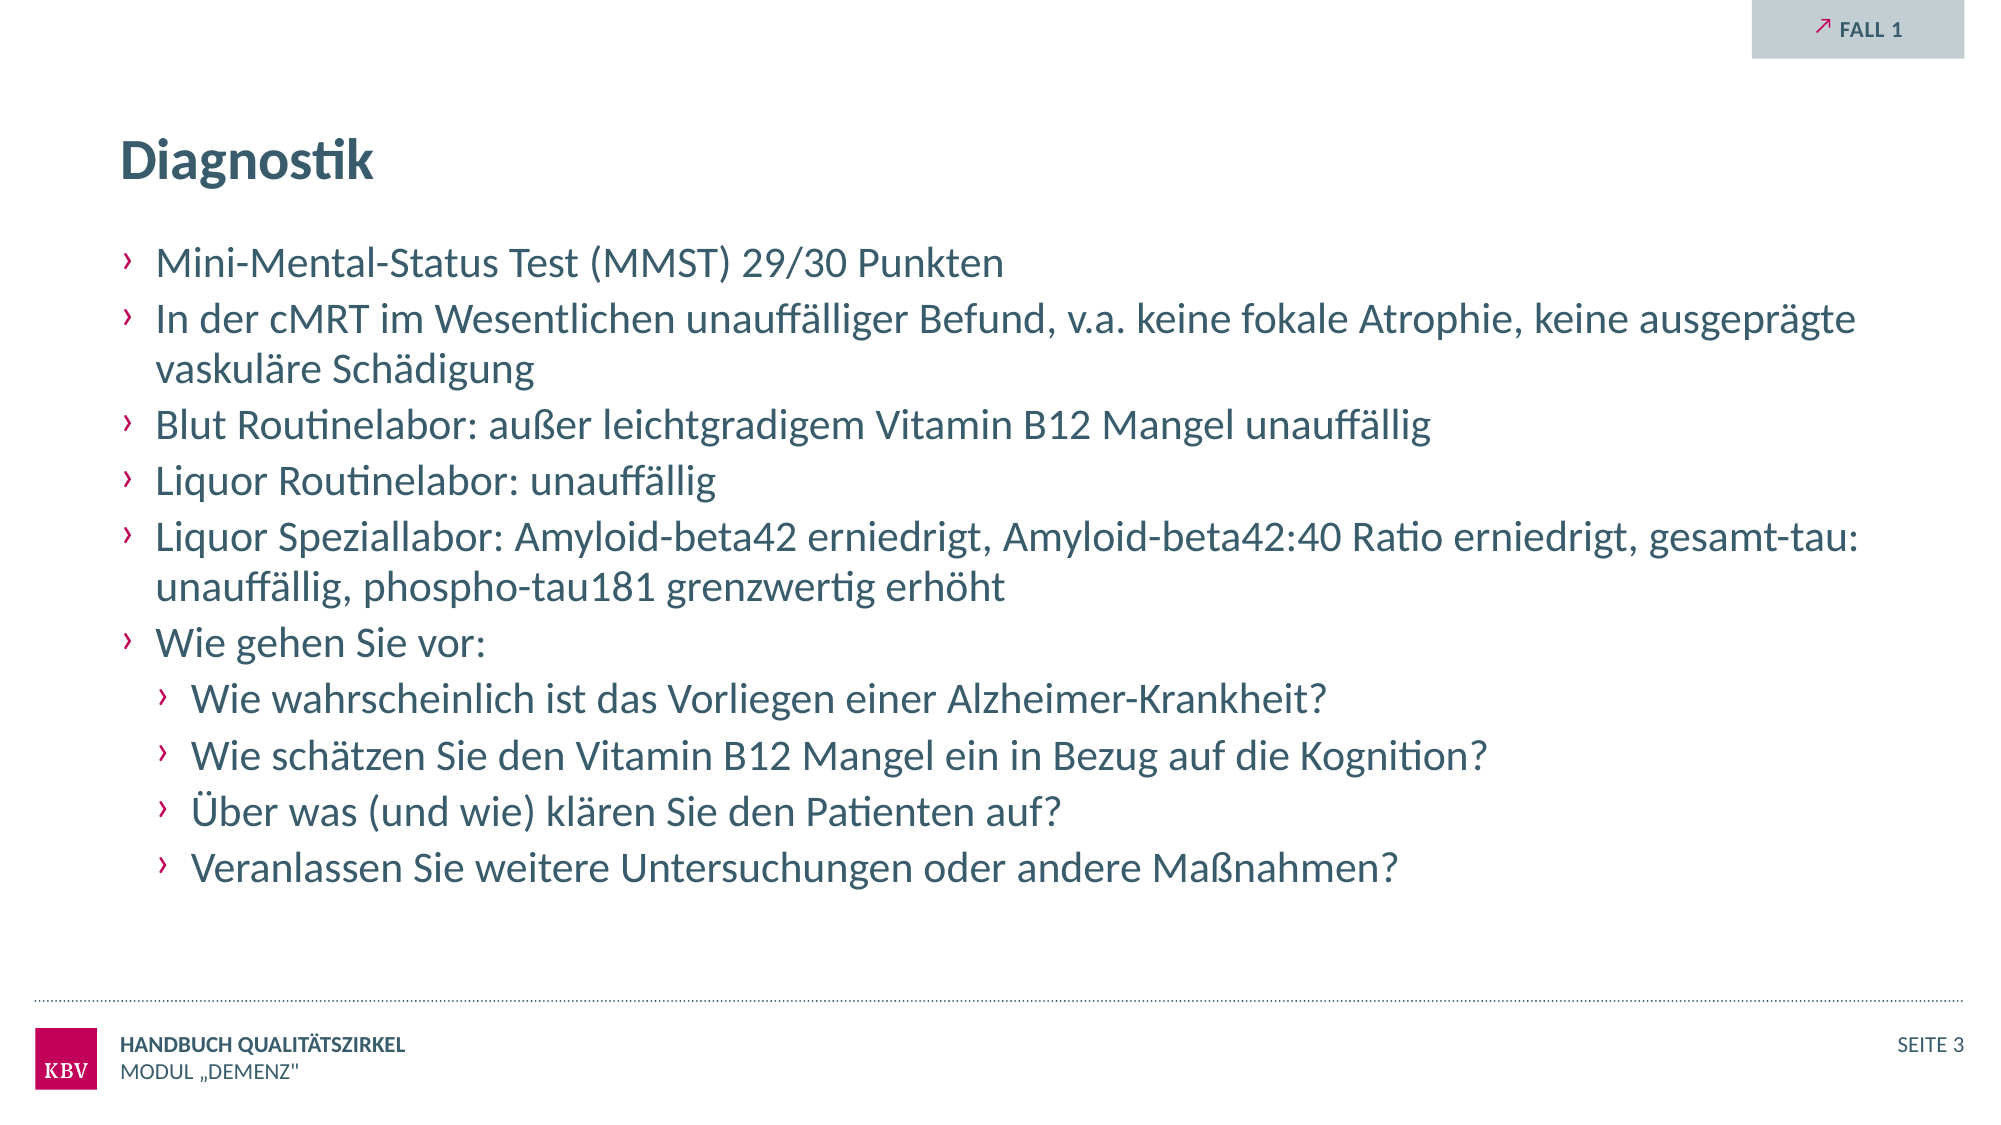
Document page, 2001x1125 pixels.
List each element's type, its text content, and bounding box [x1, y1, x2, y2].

title Diagnostik [120, 129, 1880, 201]
list Mini-Mental-Status Test (MMST) 29/30 Punkten In der cMRT im Wesentlichen unauffälliger Befund, v.a. keine fokale Atrophie, keine ausgeprägte vaskuläre Schädigung Blut Routinelabor: außer leichtgradigem Vitamin B12 Mangel unauffällig Liquor Routinelabor: unauffällig Liquor Speziallabor: Amyloid-beta42 erniedrigt, Amyloid-beta42:40 Ratio erniedrigt, gesamt-tau: unauffällig, phospho-tau181 grenzwertig erhöht Wie gehen Sie vor: Wie wahrscheinlich ist das Vorliegen einer Alzheimer-Krankheit? Wie schätzen Sie den Vitamin B12 Mangel ein in Bezug auf die Kognition? Über was (und wie) klären Sie den Patienten auf? Veranlassen Sie weitere Untersuchungen oder andere Maßnahmen? [120, 237, 1880, 945]
list Fall 1 [1751, 0, 1965, 59]
footer Handbuch Qualitätszirkel [120, 1030, 1668, 1057]
slide_number Modul „Demenz" [120, 1057, 1668, 1084]
slide_number Seite 3 [1787, 1030, 1965, 1057]
